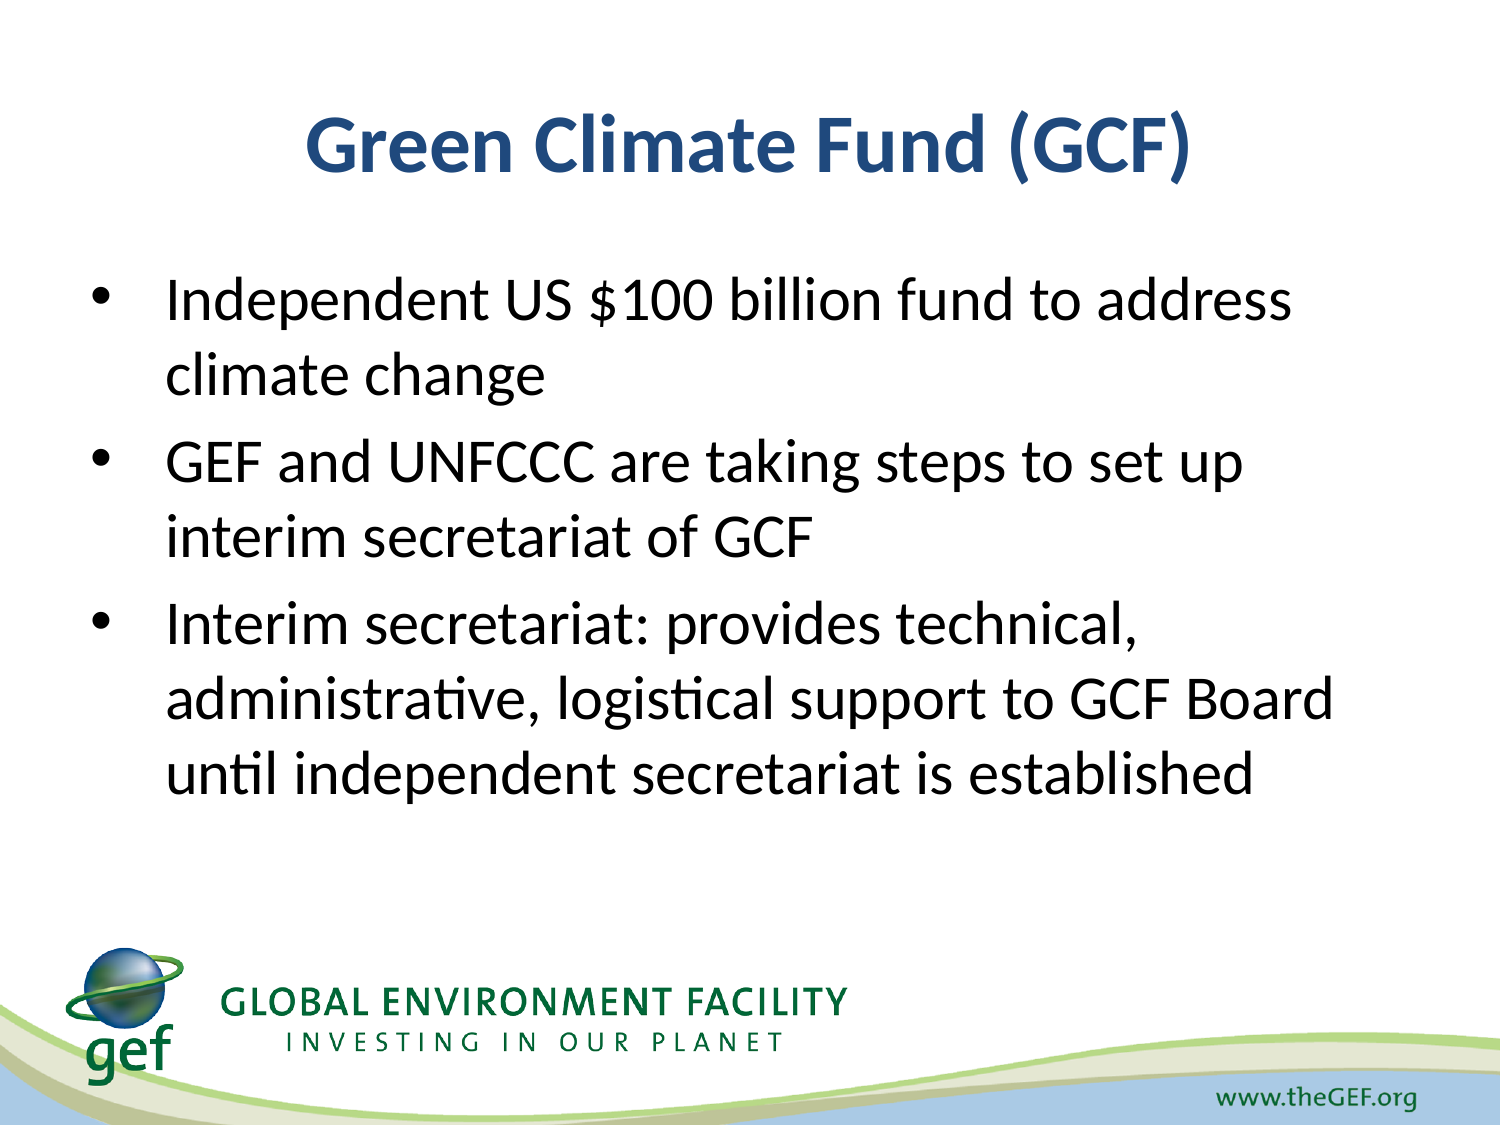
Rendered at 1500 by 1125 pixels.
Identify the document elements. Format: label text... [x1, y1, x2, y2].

picture [0, 920, 1500, 1125]
list Independent US $100 billion fund to address climate change GEF and UNFCCC are taking steps to set up interim secretariat of GCF Interim secretariat: provides technical, administrative, logistical support to GCF Board until independent secretariat is established [74, 249, 1426, 926]
title Green Climate Fund (GCF) [74, 44, 1426, 233]
